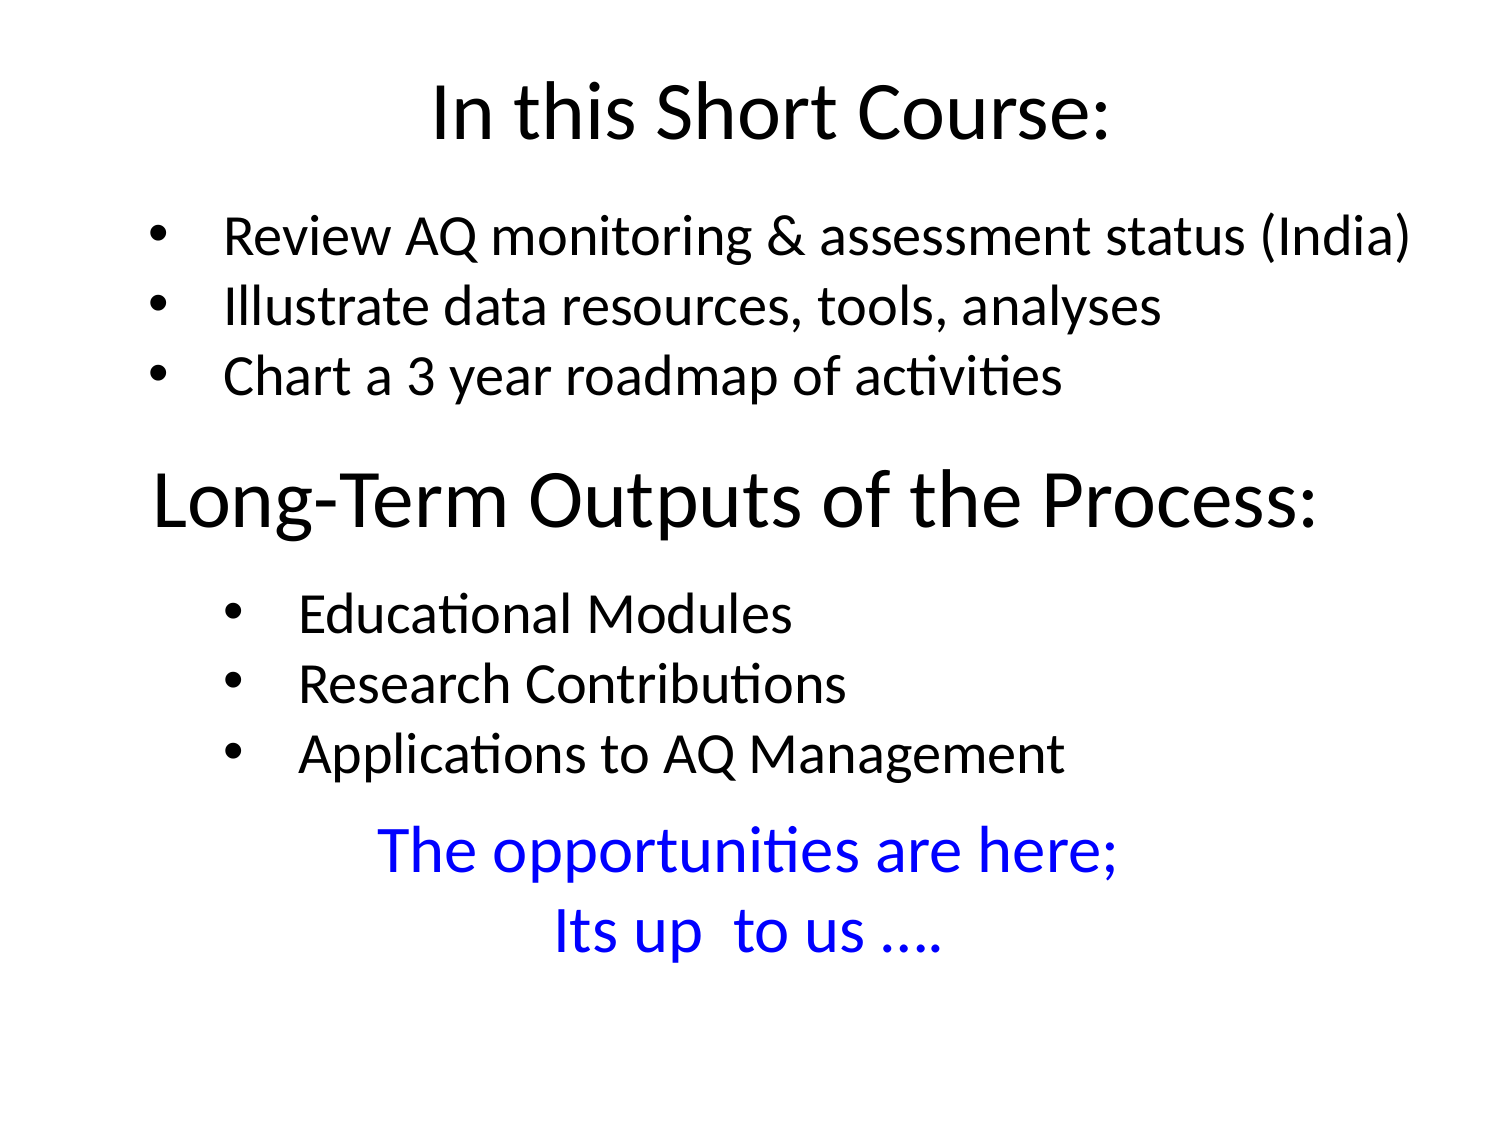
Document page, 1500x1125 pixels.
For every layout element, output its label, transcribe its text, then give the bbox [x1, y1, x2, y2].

text_box Review AQ monitoring & assessment status (India) Illustrate data resources, tools, analyses Chart a 3 year roadmap of activities [133, 189, 1445, 415]
text_box Educational Modules Research Contributions Applications to AQ Management [208, 567, 1171, 793]
title Long-Term Outputs of the Process: [46, 421, 1445, 568]
text_box The opportunities are here; Its up to us …. [26, 798, 1471, 974]
text_box In this Short Course: [72, 33, 1471, 180]
